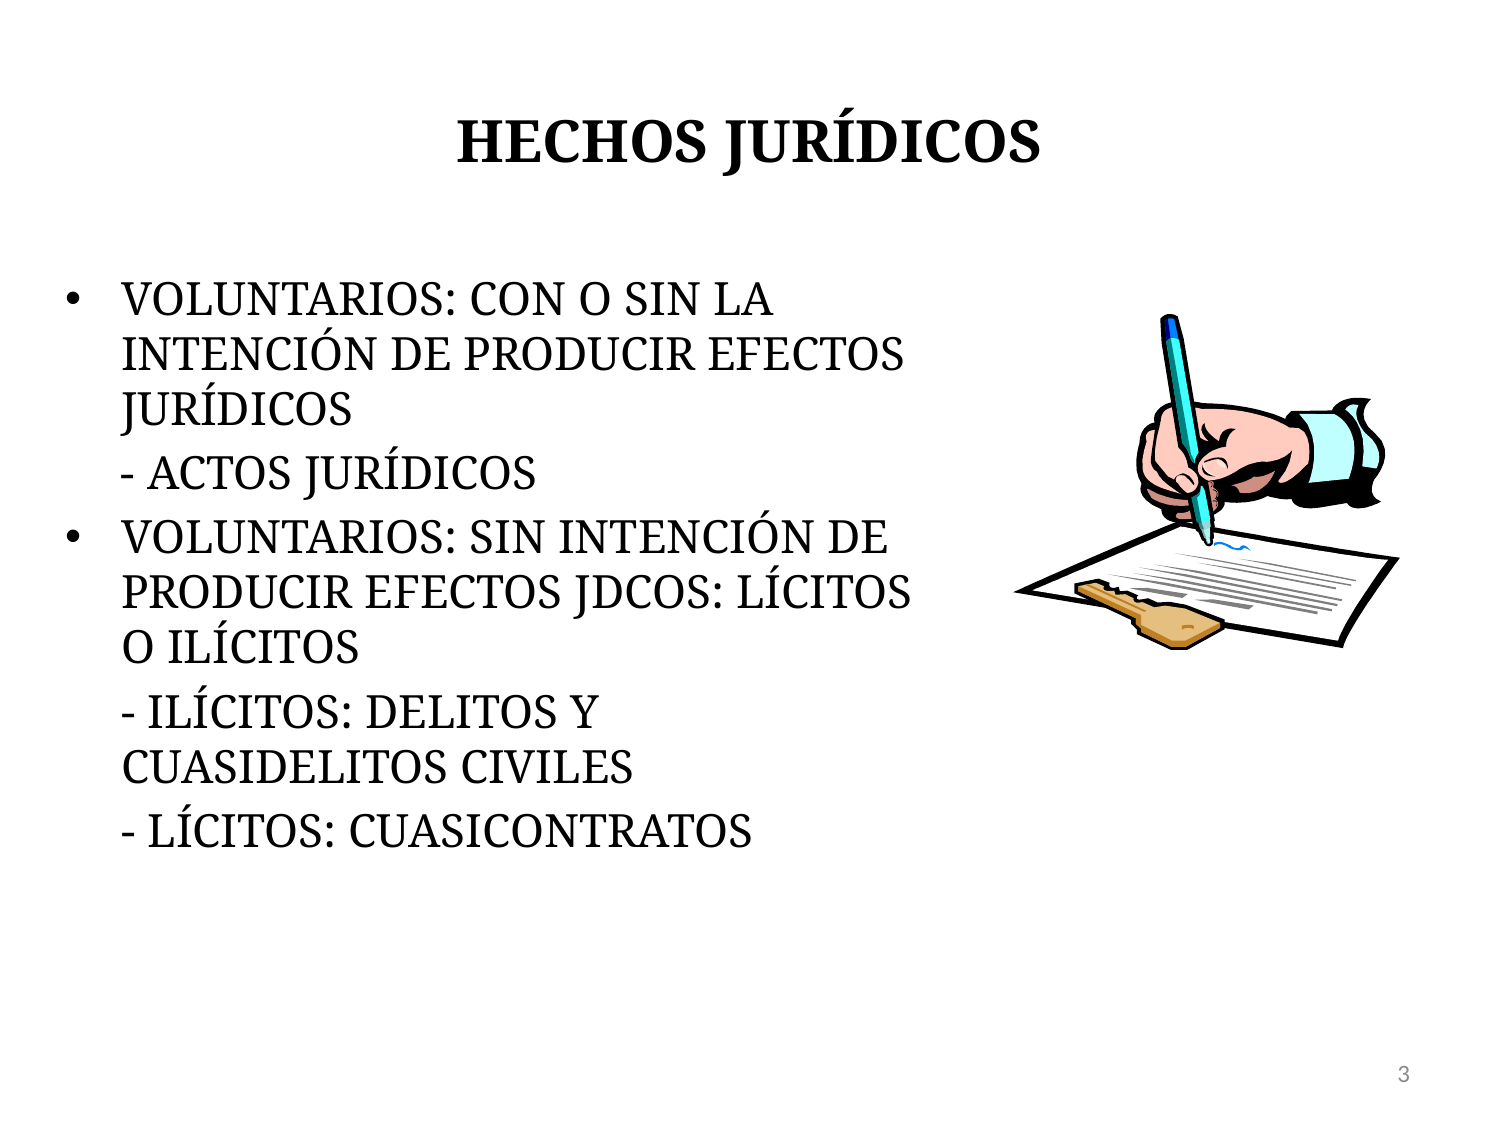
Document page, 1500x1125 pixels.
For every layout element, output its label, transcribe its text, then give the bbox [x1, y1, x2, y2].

title HECHOS JURÍDICOS [75, 45, 1425, 233]
list VOLUNTARIOS: CON O SIN LA INTENCIÓN DE PRODUCIR EFECTOS JURÍDICOS - ACTOS JURÍDICOS VOLUNTARIOS: SIN INTENCIÓN DE PRODUCIR EFECTOS JDCOS: LÍCITOS O ILÍCITOS - ILÍCITOS: DELITOS Y CUASIDELITOS CIVILES - LÍCITOS: CUASICONTRATOS [50, 262, 950, 925]
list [1012, 309, 1401, 651]
slide_number 3 [1074, 1042, 1425, 1103]
